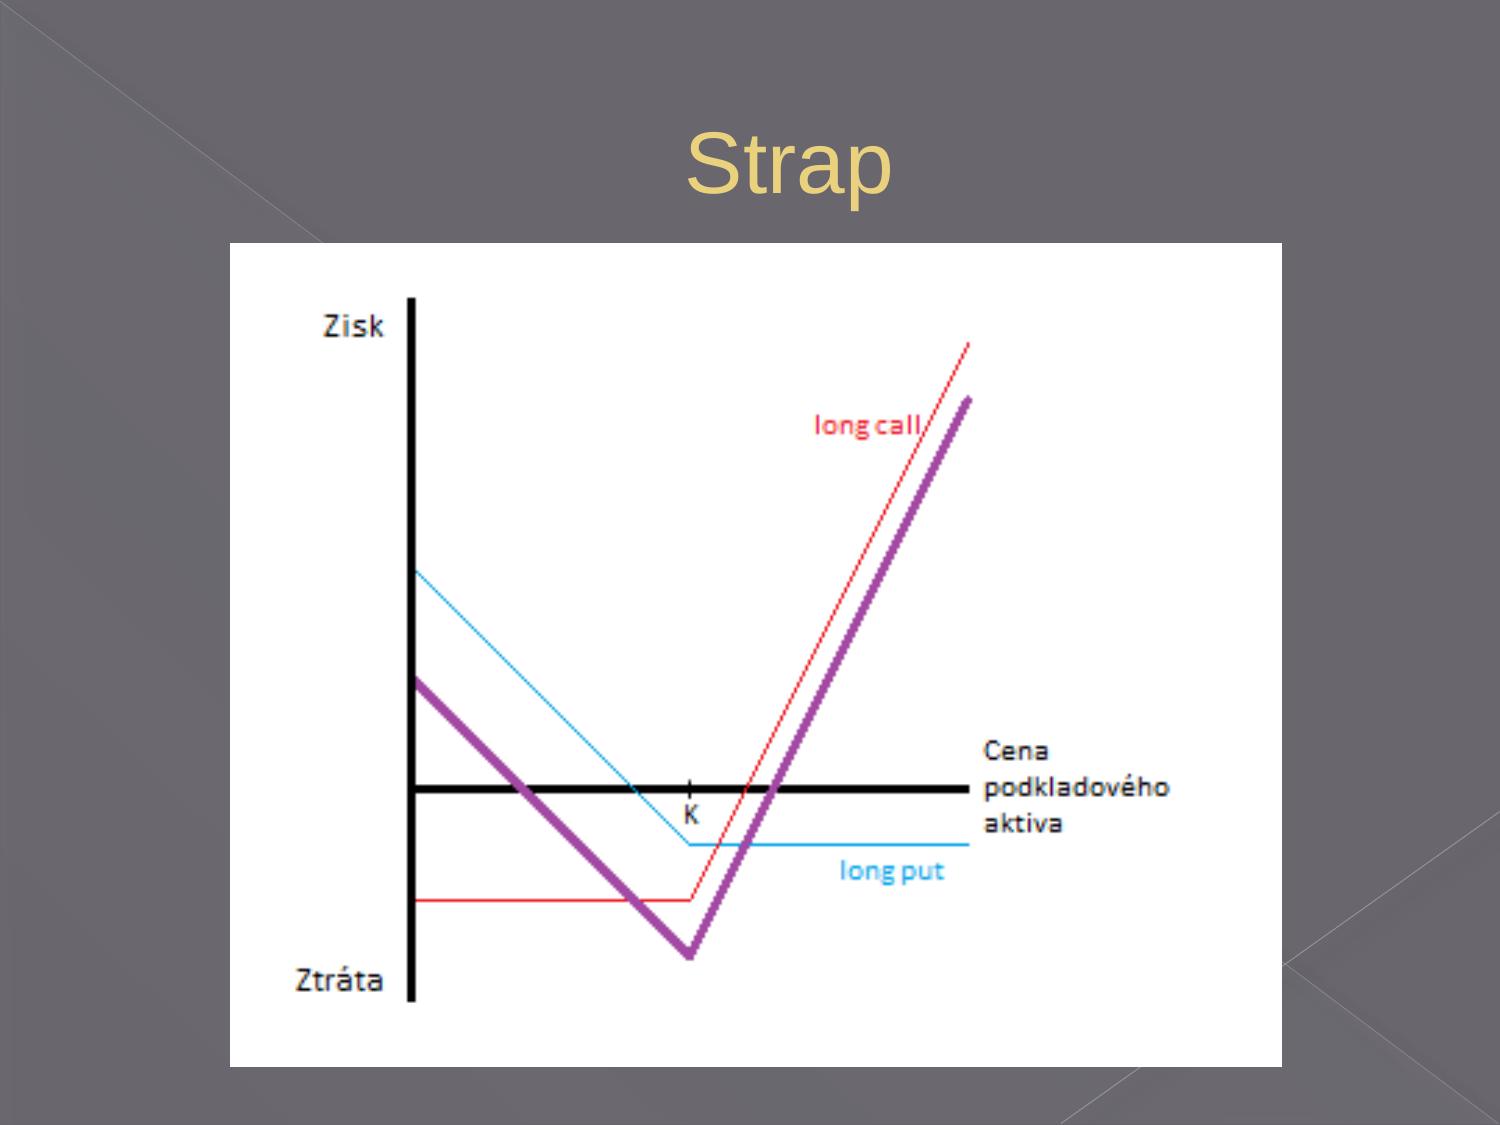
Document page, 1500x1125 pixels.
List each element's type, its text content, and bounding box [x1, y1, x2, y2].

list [229, 243, 1282, 1067]
title Strap [75, 43, 1425, 274]
